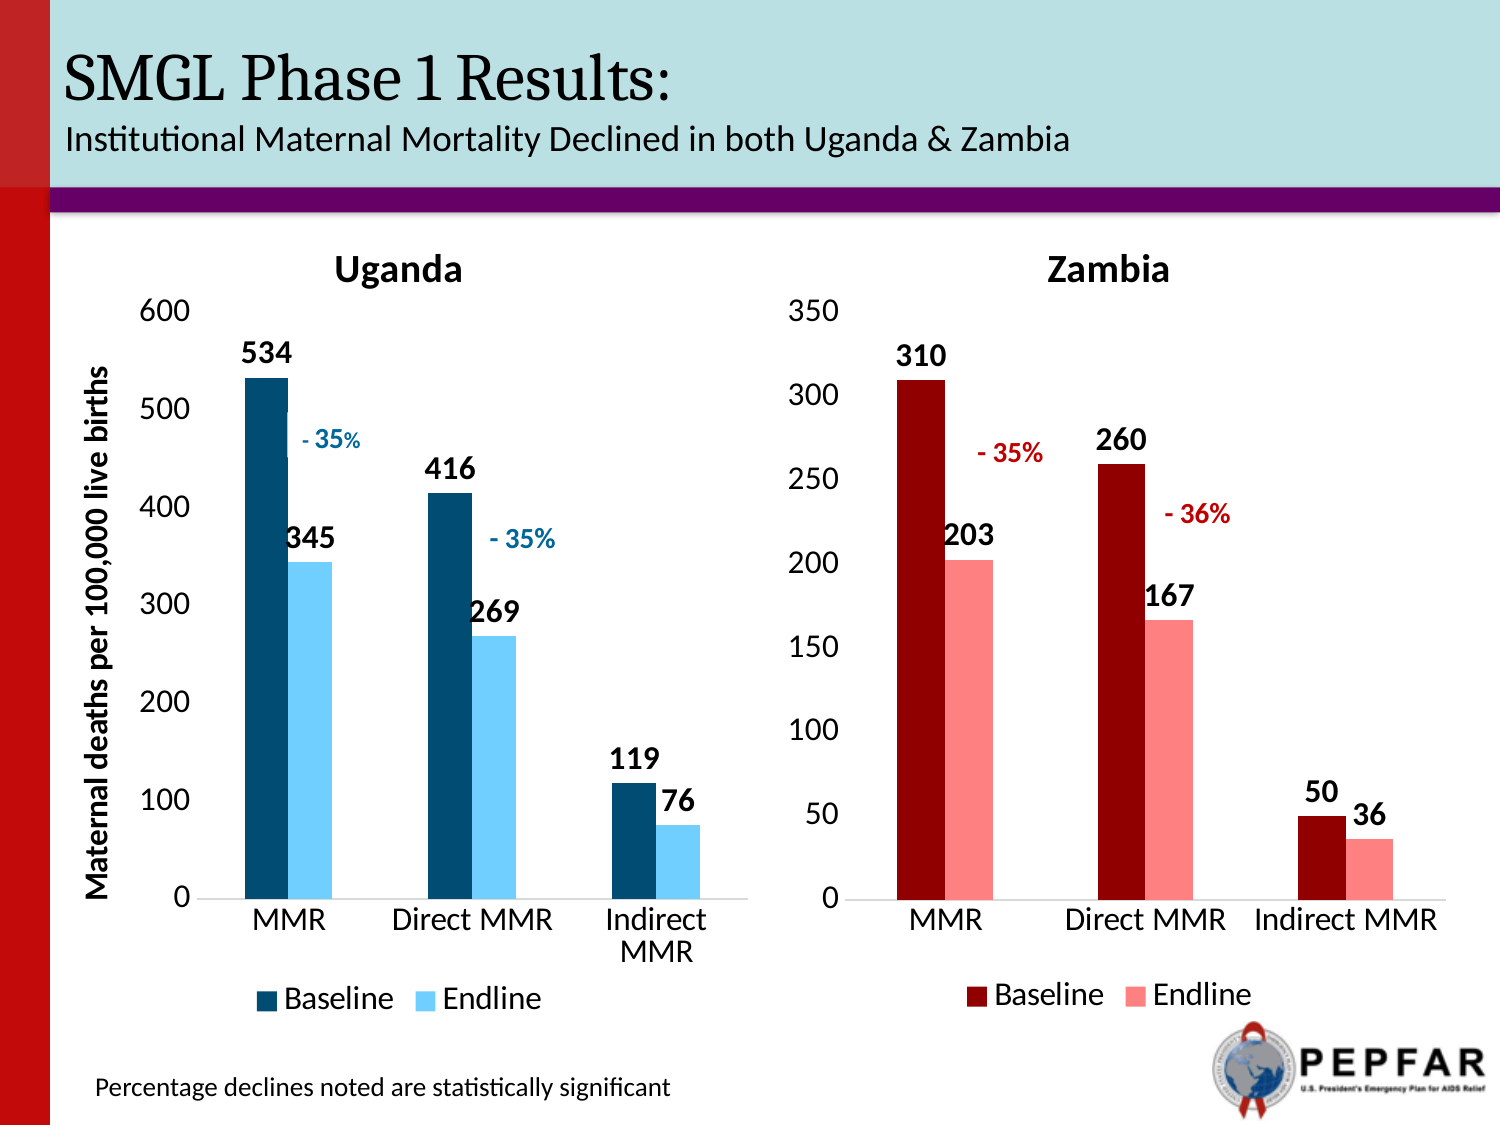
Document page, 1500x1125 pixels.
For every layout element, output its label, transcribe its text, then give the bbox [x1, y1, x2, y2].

title SMGL Phase 1 Results: Institutional Maternal Mortality Declined in both Uganda & Zambia [50, 24, 1500, 167]
chart [49, 214, 1469, 1025]
text_box [49, 187, 1500, 213]
picture [1212, 1021, 1489, 1121]
text_box Percentage declines noted are statistically significant [80, 1062, 686, 1110]
